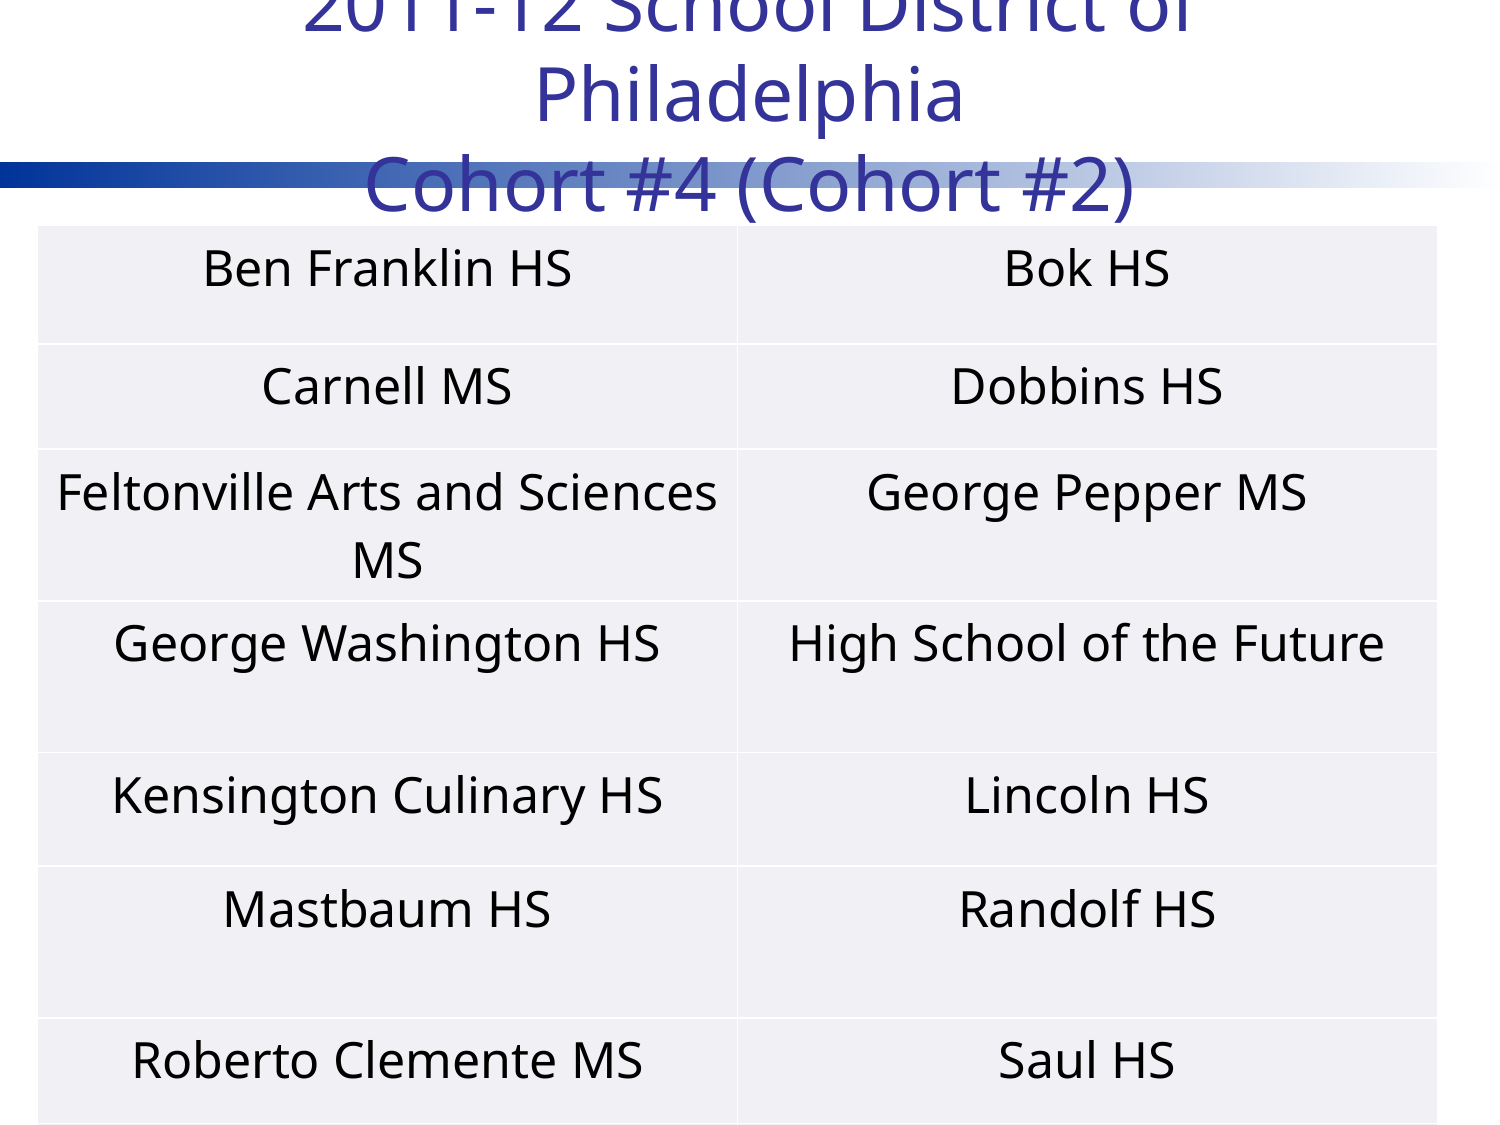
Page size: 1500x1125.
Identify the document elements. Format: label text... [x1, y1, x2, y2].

table_cell Kensington Culinary HS [38, 753, 737, 865]
table_cell Roberto Clemente MS [38, 1019, 737, 1123]
title 2011-12 School District of Philadelphia Cohort #4 (Cohort #2) [75, 45, 1425, 138]
table_cell George Washington HS [38, 602, 737, 752]
table_header Ben Franklin HS [38, 226, 737, 343]
table_cell Saul HS [738, 1019, 1437, 1123]
table_cell Randolf HS [738, 867, 1437, 1017]
table_cell Mastbaum HS [38, 867, 737, 1017]
table_cell High School of the Future [738, 602, 1437, 752]
table_cell Dobbins HS [738, 345, 1437, 448]
table_cell Feltonville Arts and Sciences MS [38, 450, 737, 600]
table_cell Carnell MS [38, 345, 737, 448]
table_cell Lincoln HS [738, 753, 1437, 865]
table_header Bok HS [738, 226, 1437, 343]
table_cell George Pepper MS [738, 450, 1437, 600]
